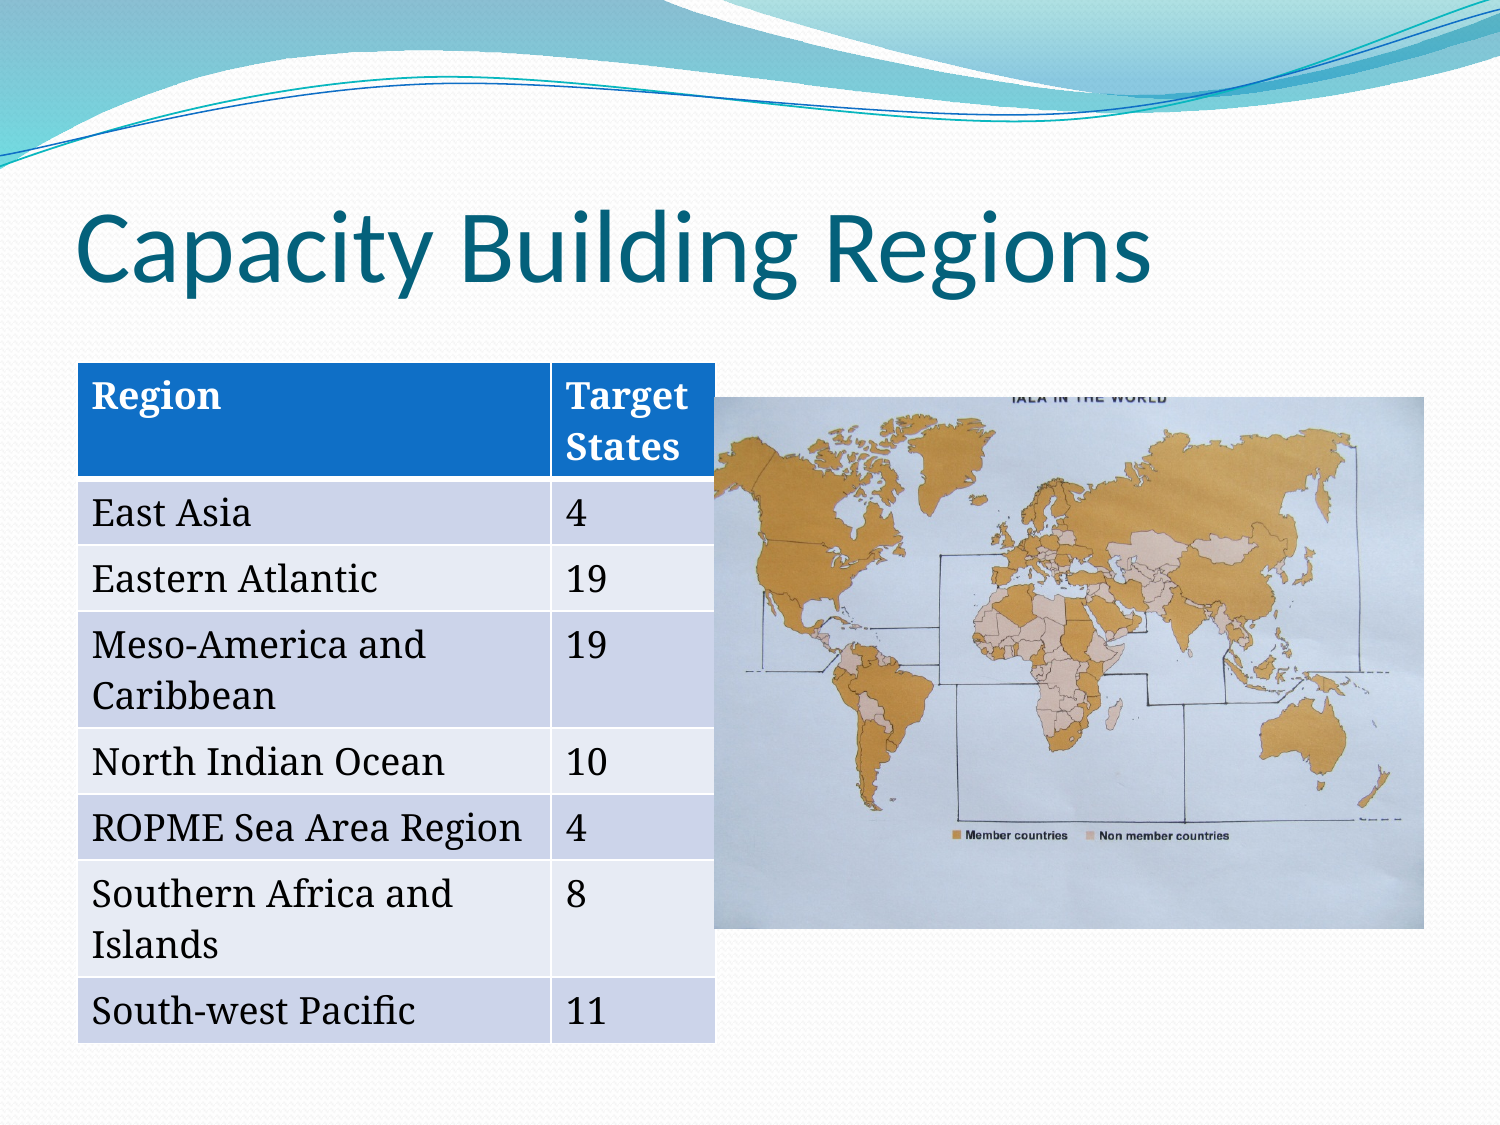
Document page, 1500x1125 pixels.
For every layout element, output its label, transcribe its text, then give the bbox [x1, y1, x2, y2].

table_cell 19 [552, 546, 707, 610]
table_cell 4 [552, 482, 707, 544]
table_cell 8 [552, 861, 715, 976]
table_cell East Asia [78, 482, 550, 544]
table_cell 19 [552, 612, 707, 727]
table_header Region [78, 363, 550, 476]
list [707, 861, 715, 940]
table_cell ROPME Sea Area Region [78, 795, 550, 859]
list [714, 396, 1424, 929]
table_cell South-west Pacific [78, 978, 550, 1043]
table_cell North Indian Ocean [78, 729, 550, 793]
table_cell 4 [552, 795, 707, 859]
table_cell Eastern Atlantic [78, 546, 550, 610]
table_header Target States [552, 363, 715, 476]
title Capacity Building Regions [75, 115, 1425, 303]
table_cell 11 [552, 978, 715, 1043]
text_box CA [707, 398, 714, 476]
table_cell Meso-America and Caribbean [78, 612, 550, 727]
table_cell Southern Africa and Islands [78, 861, 550, 976]
table_cell 10 [552, 729, 707, 793]
